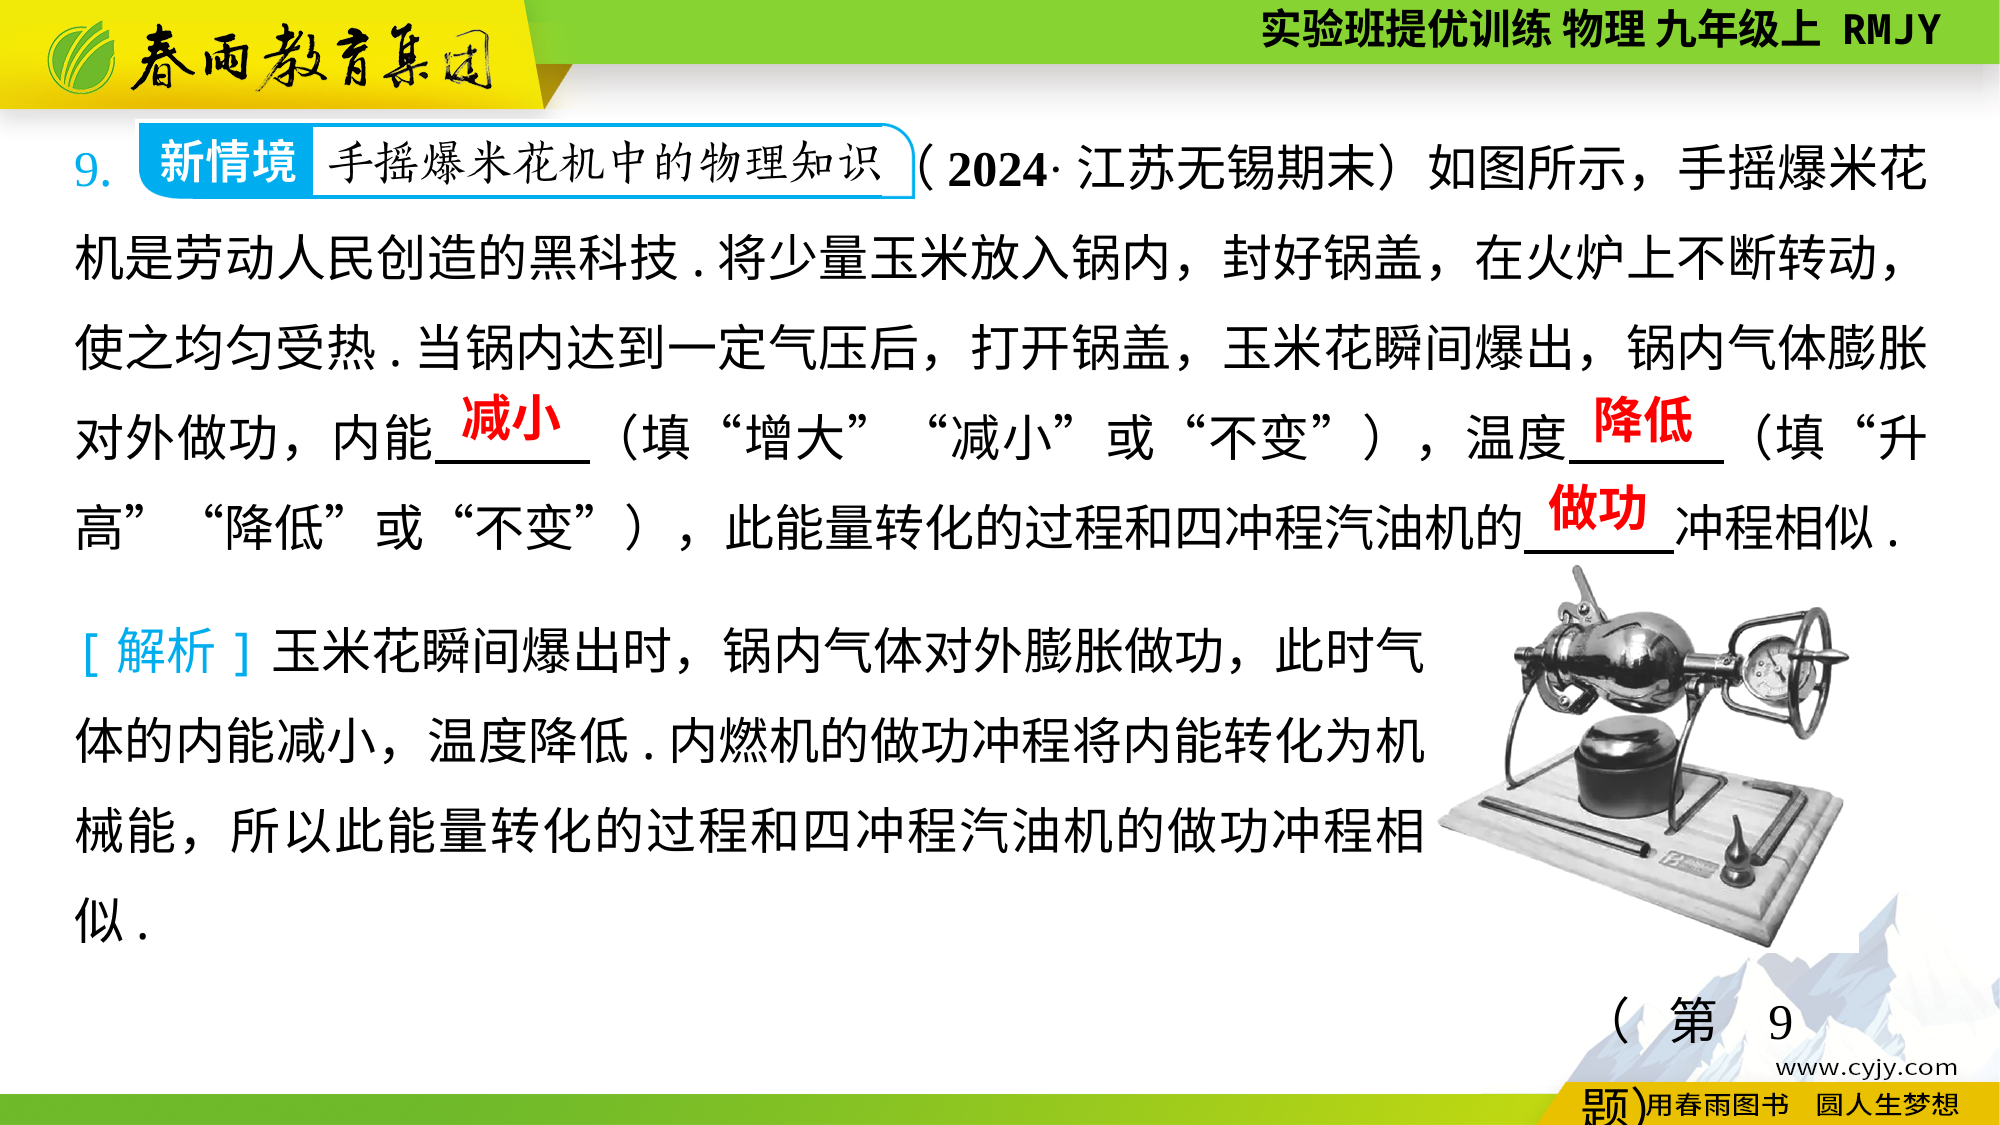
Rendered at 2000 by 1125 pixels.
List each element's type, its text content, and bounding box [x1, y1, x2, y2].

picture [0, 0, 2000, 1125]
text_box 减小 [446, 379, 577, 454]
text_box 做功 [1533, 468, 1664, 544]
text_box 降低 [1579, 381, 1709, 456]
text_box [解析]玉米花瞬间爆出时，锅内气体对外膨胀做功，此时气体的内能减小，温度降低.内燃机的做功冲程将内能转化为机械能，所以此能量转化的过程和四冲程汽油机的做功冲程相似. [59, 581, 1430, 957]
text_box （第9题） [1565, 961, 1821, 1058]
list 9. （2024·江苏无锡期末）如图所示，手摇爆米花机是劳动人民创造的黑科技.将少量玉米放入锅内，封好锅盖，在火炉上不断转动，使之均匀受热.当锅内达到一定气压后，打开锅盖，玉米花瞬间爆出，锅内气体膨胀对外做功，内能 （填“增大”“减小”或“不变”），温度 （填“升高”“降低”或“不变”），此能量转化的过程和四冲程汽油机的 冲程相似. [59, 98, 1944, 569]
